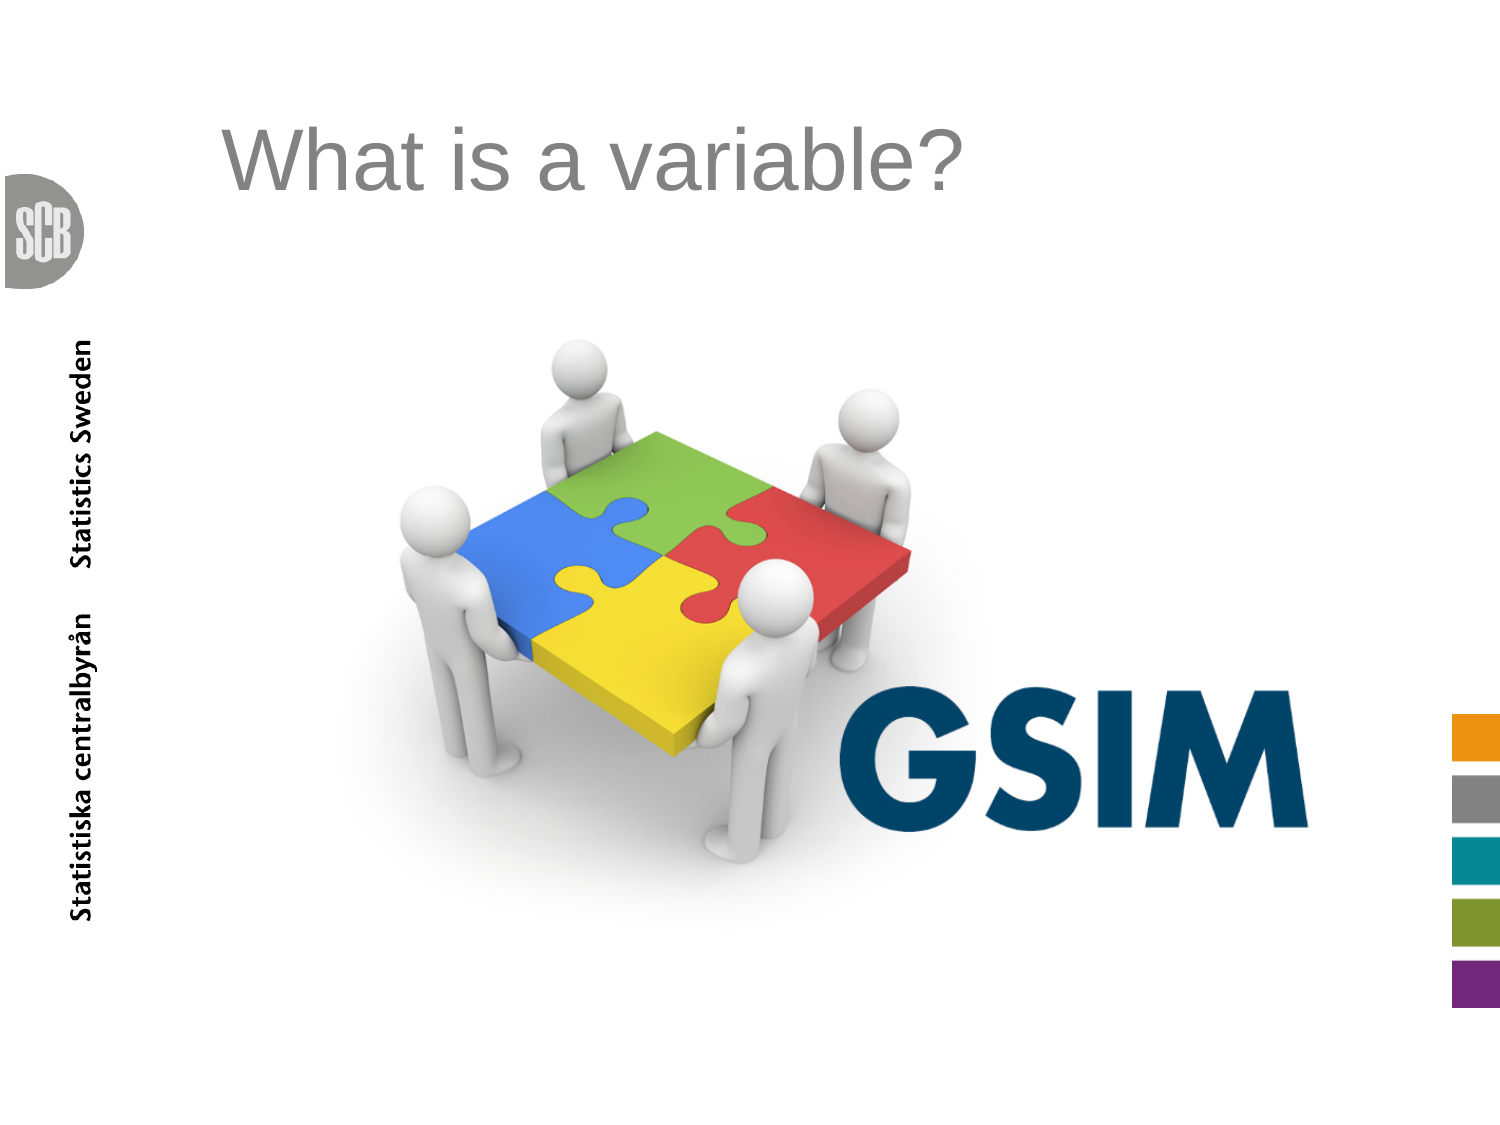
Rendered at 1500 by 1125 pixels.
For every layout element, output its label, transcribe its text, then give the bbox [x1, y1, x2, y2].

picture [1452, 714, 1500, 1008]
title What is a variable? [206, 62, 1425, 250]
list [275, 262, 1356, 1006]
picture [5, 174, 97, 921]
